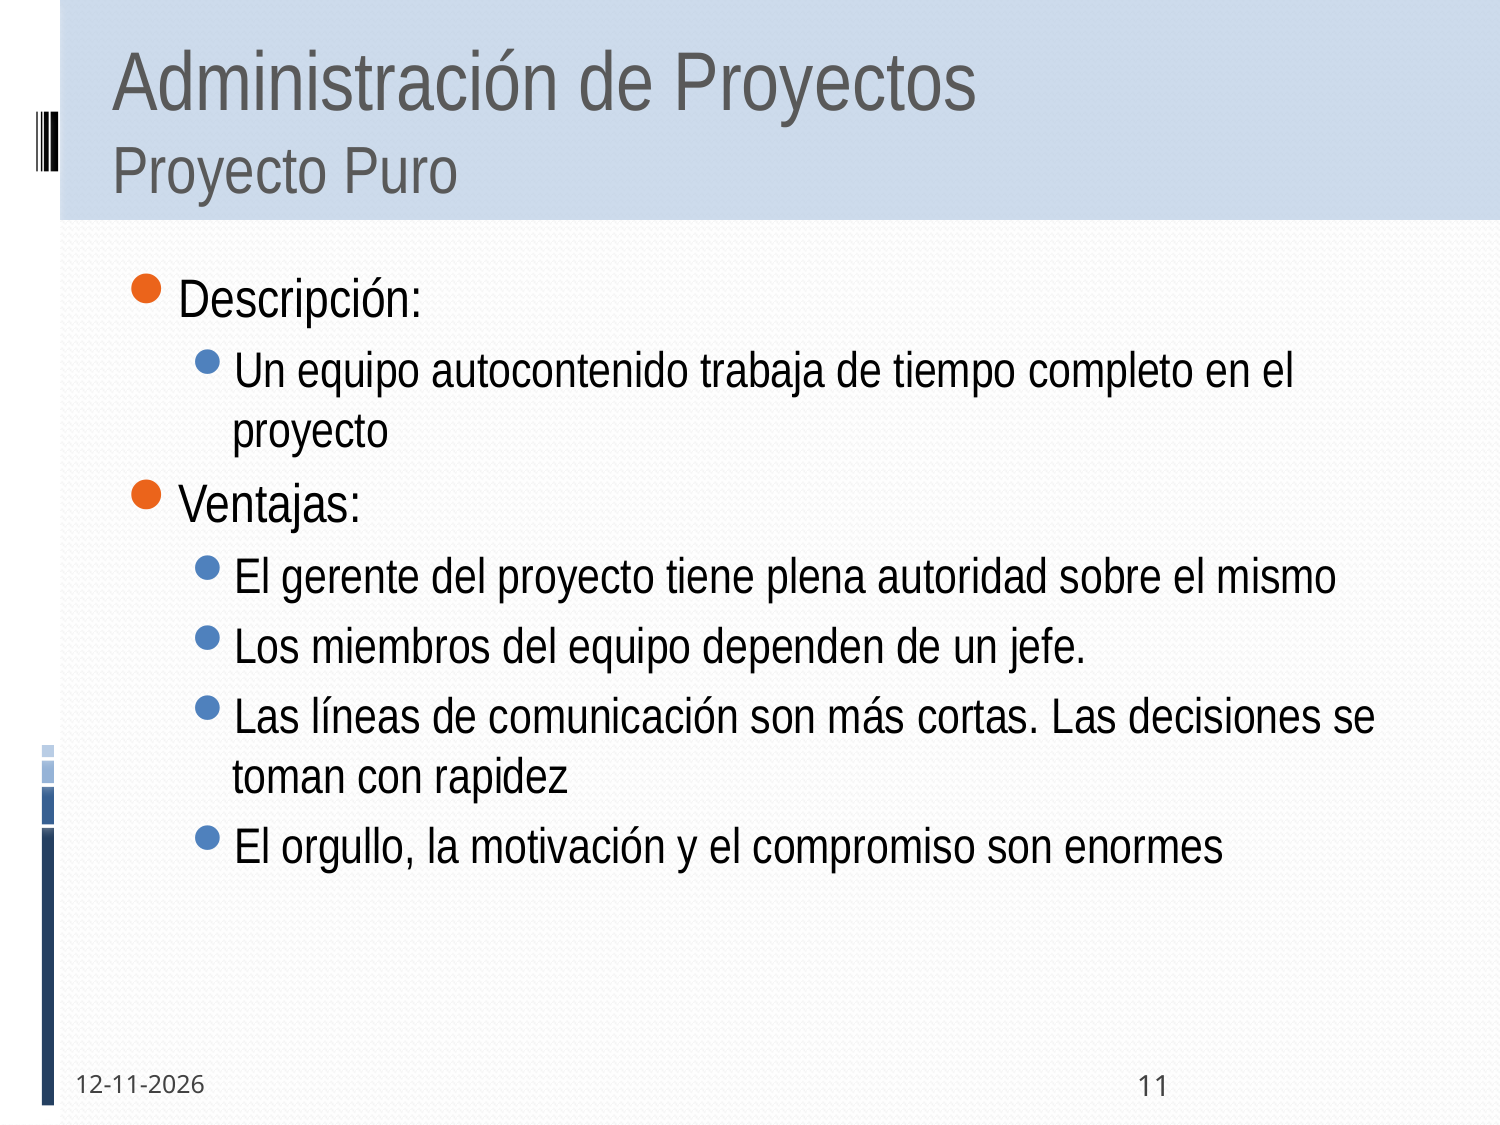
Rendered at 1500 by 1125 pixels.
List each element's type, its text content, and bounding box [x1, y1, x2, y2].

slide_number 11 [1045, 1046, 1171, 1107]
title Administración de Proyectos Proyecto Puro [111, 18, 1436, 207]
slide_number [75, 1042, 243, 1103]
list Descripción: Un equipo autocontenido trabaja de tiempo completo en el proyecto Ventajas: El gerente del proyecto tiene plena autoridad sobre el mismo Los miembros del equipo dependen de un jefe. Las líneas de comunicación son más cortas. Las decisiones se toman con rapidez El orgullo, la motivación y el compromiso son enormes [111, 255, 1436, 1038]
